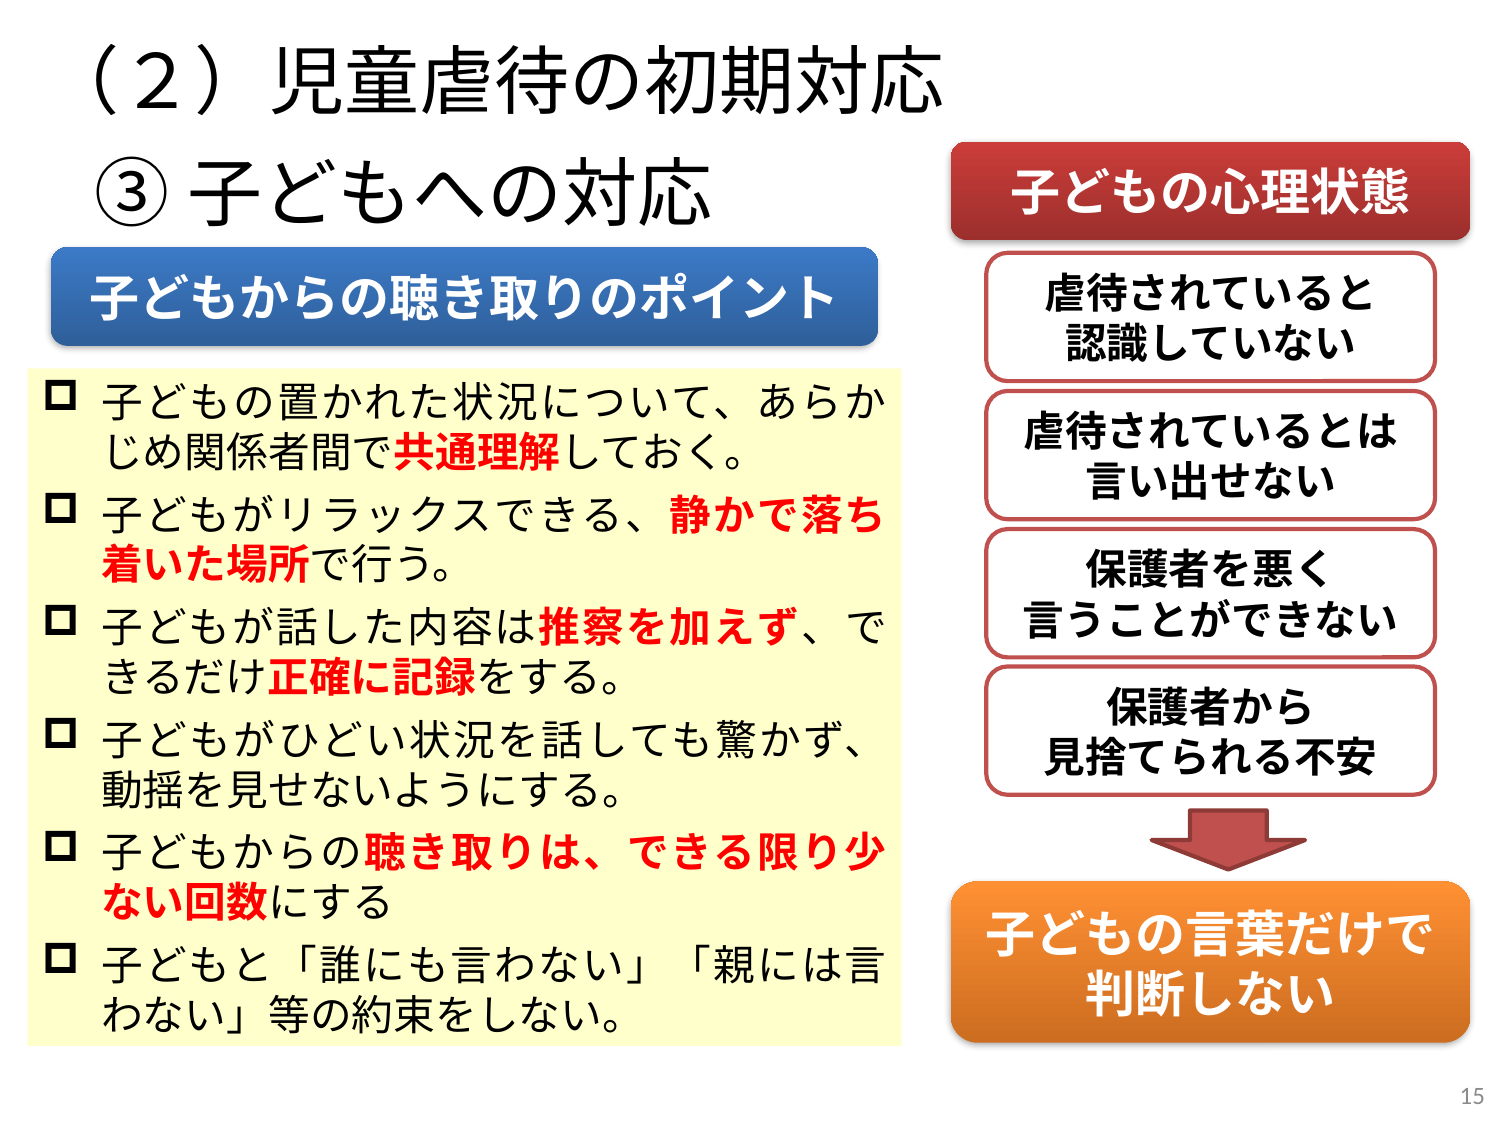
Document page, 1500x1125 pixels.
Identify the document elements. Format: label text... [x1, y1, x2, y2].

text_box 子どもの置かれた状況について、あらかじめ関係者間で共通理解しておく。 子どもがリラックスできる、静かで落ち着いた場所で行う。 子どもが話した内容は推察を加えず、できるだけ正確に記録をする。 子どもがひどい状況を話しても驚かず、動揺を見せないようにする。 子どもからの聴き取りは、できる限り少ない回数にする 子どもと「誰にも言わない」「親には言わない」等の約束をしない。 [27, 368, 902, 1046]
slide_number 15 [1149, 1065, 1500, 1125]
text_box 子どもの言葉だけで判断しない [950, 881, 1471, 1043]
text_box 保護者を悪く 言うことができない [984, 526, 1438, 660]
text_box 虐待されているとは言い出せない [984, 388, 1438, 522]
text_box 子どもの心理状態 [950, 141, 1471, 241]
text_box （２）児童虐待の初期対応 [29, 30, 1353, 126]
text_box [1149, 808, 1308, 872]
text_box 虐待されていると 認識していない [984, 250, 1438, 384]
text_box 子どもからの聴き取りのポイント [51, 247, 878, 346]
text_box 保護者から 見捨てられる不安 [984, 664, 1438, 797]
text_box ③子どもへの対応 [79, 137, 821, 243]
